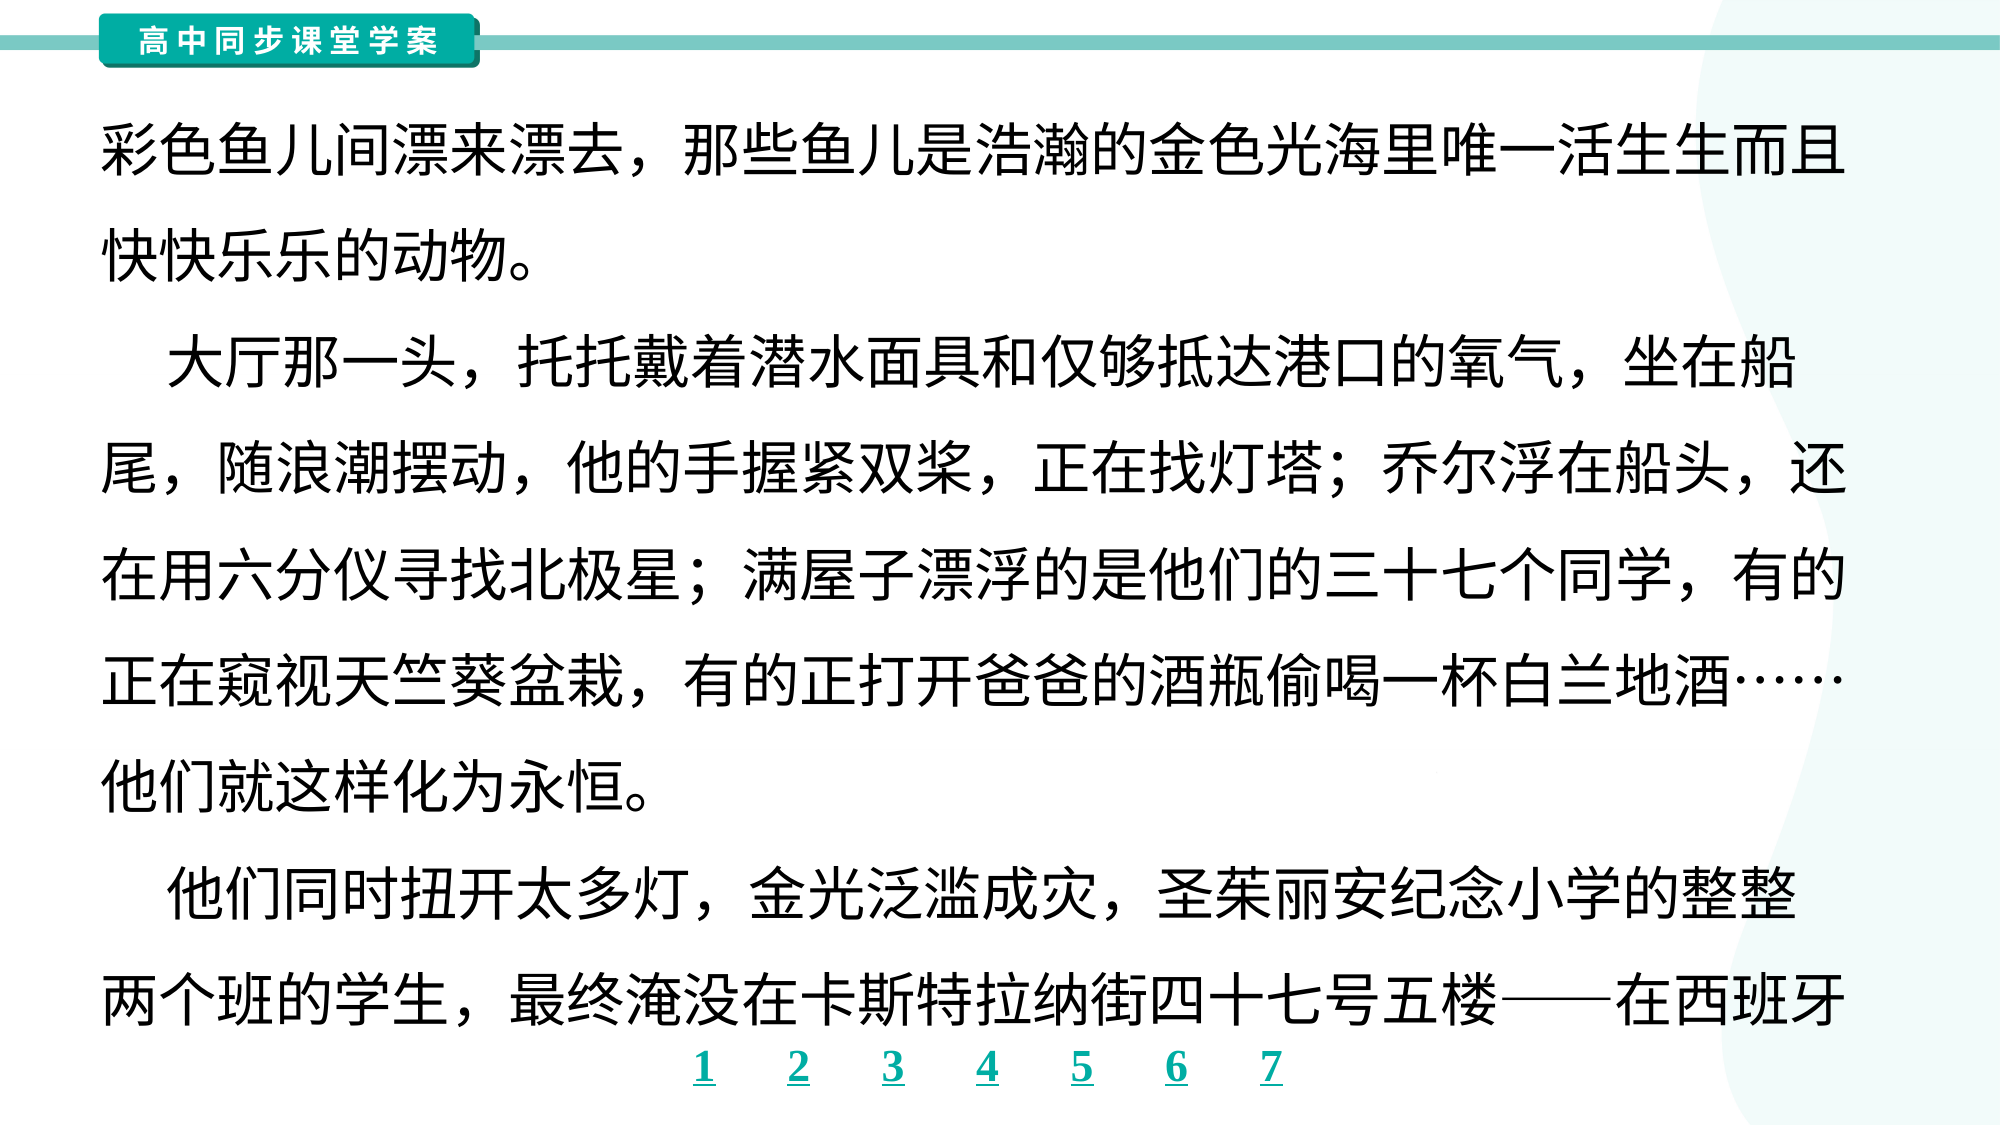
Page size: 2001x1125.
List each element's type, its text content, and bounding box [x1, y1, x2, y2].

picture [0, 0, 2000, 1125]
text_box 彩色鱼儿间漂来漂去，那些鱼儿是浩瀚的金色光海里唯一活生生而且 快快乐乐的动物。 大厅那一头，托托戴着潜水面具和仅够抵达港口的氧气，坐在船 尾，随浪潮摆动，他的手握紧双桨，正在找灯塔；乔尔浮在船头，还 在用六分仪寻找北极星；满屋子漂浮的是他们的三十七个同学，有的 正在窥视天竺葵盆栽，有的正打开爸爸的酒瓶偷喝一杯白兰地酒…… 他们就这样化为永恒。 他们同时扭开太多灯，金光泛滥成灾，圣茱丽安纪念小学的整整 两个班的学生，最终淹没在卡斯特拉纳街四十七号五楼——在西班牙 [100, 76, 1899, 1033]
